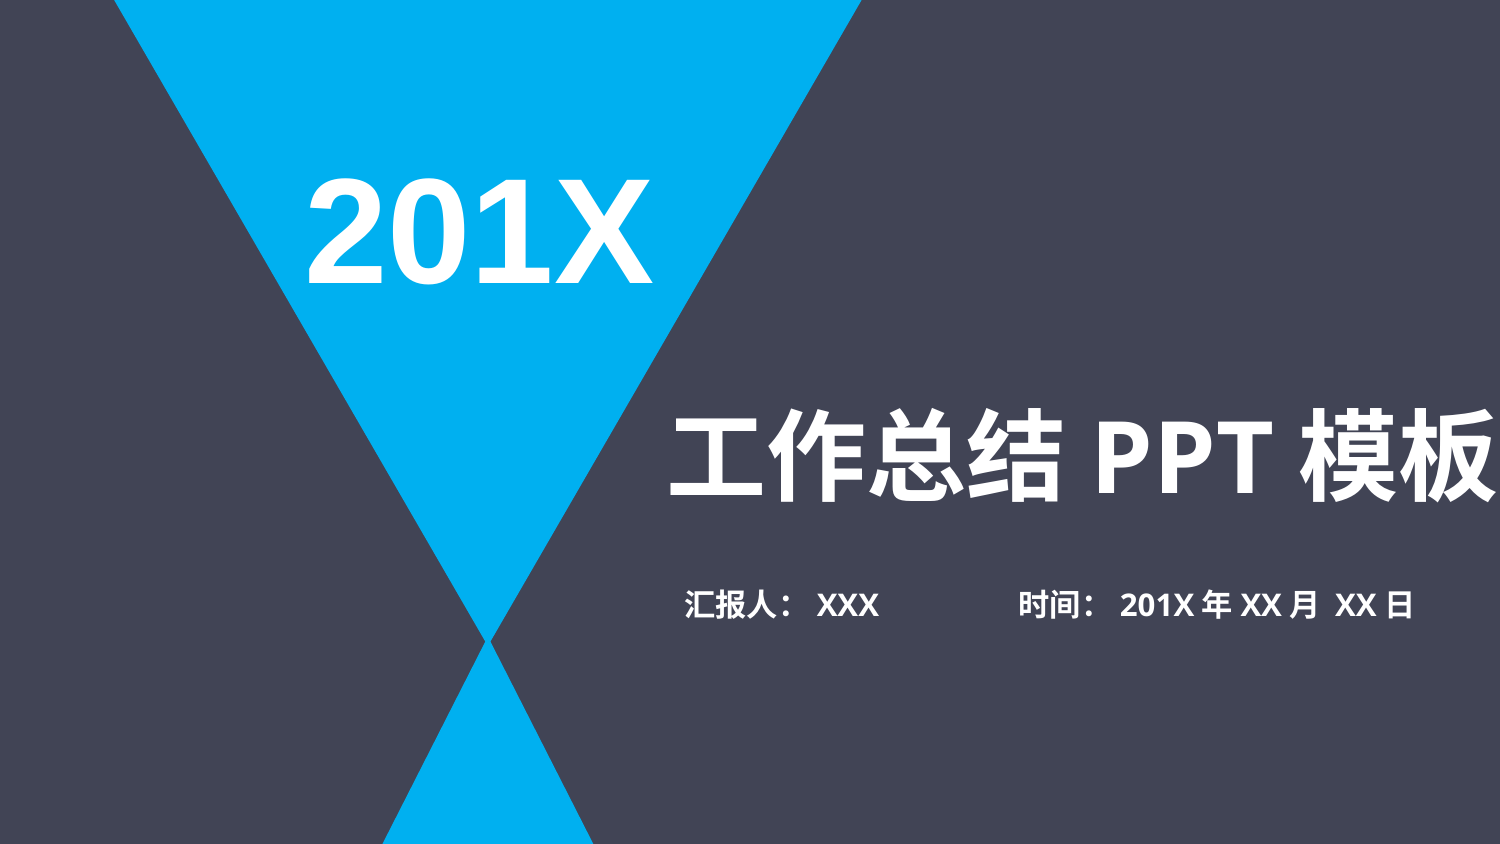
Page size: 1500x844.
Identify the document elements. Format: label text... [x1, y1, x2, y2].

text_box [384, 641, 592, 844]
text_box [302, 322, 673, 641]
text_box 工作总结PPT模板 [655, 327, 1500, 519]
text_box 201X [289, 126, 833, 322]
text_box [116, 0, 860, 299]
text_box 汇报人：XXX 时间：201X年XX月 XX日 [673, 560, 1459, 629]
